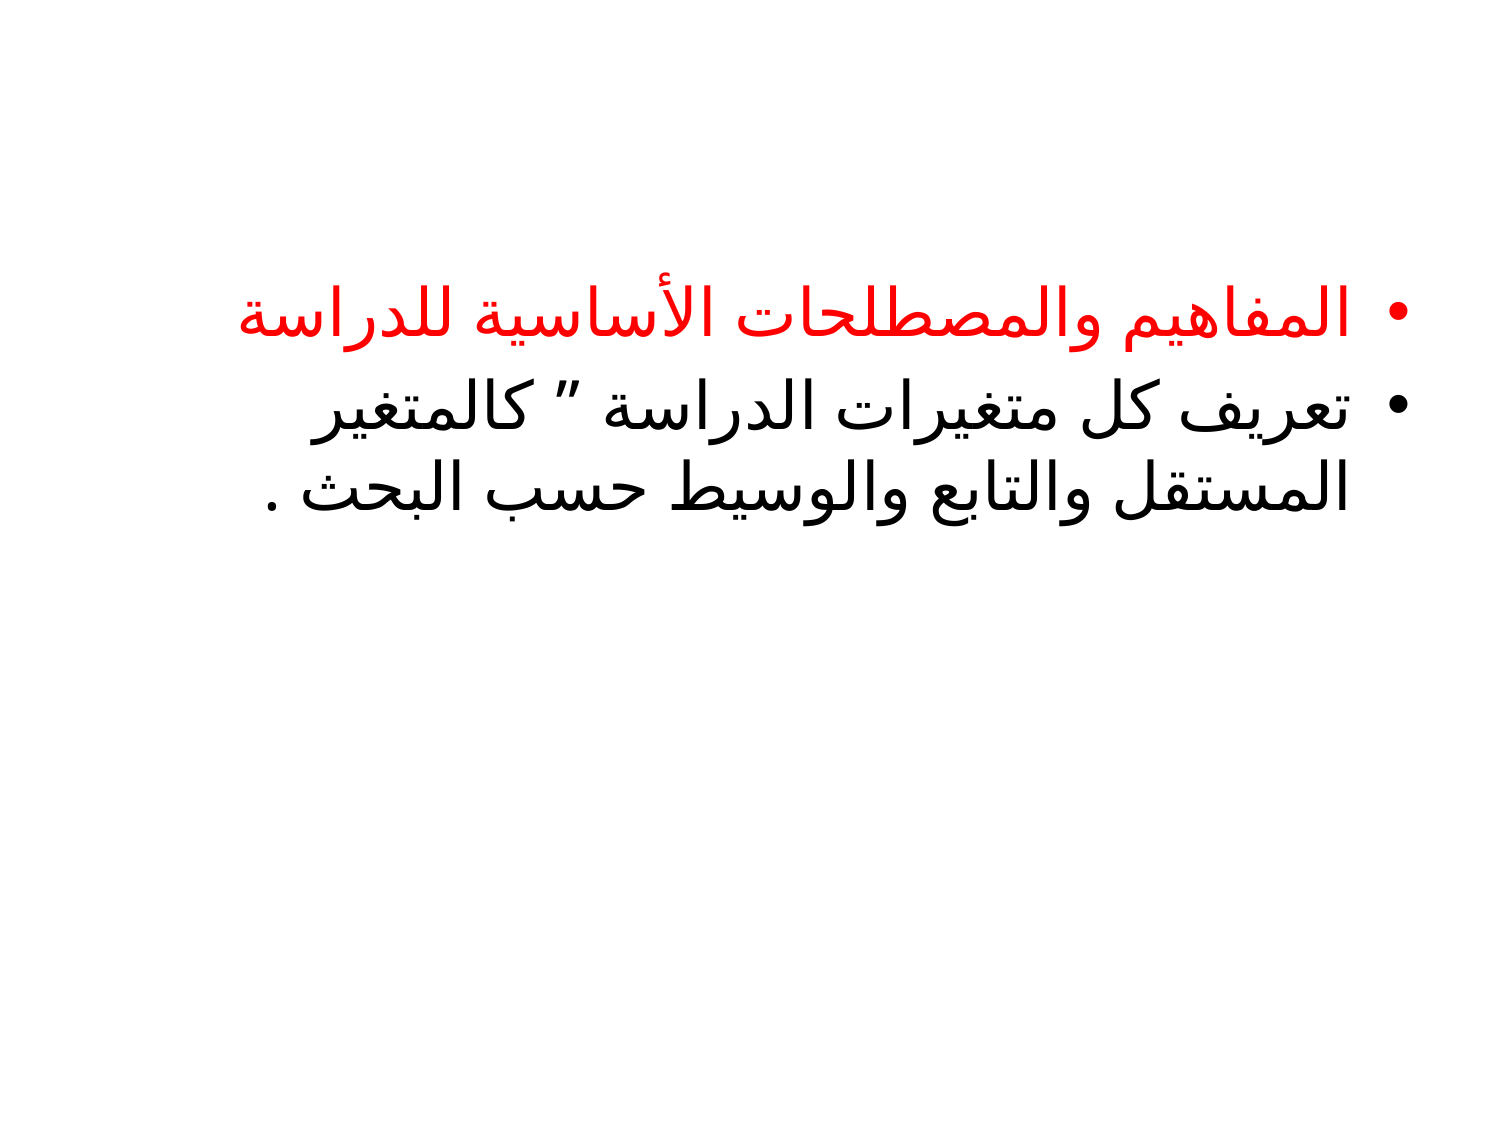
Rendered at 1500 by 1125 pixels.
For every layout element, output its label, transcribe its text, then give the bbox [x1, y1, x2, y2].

list المفاهيم والمصطلحات الأساسية للدراسة تعريف كل متغيرات الدراسة ” كالمتغير المستقل والتابع والوسيط حسب البحث . [75, 262, 1425, 1005]
